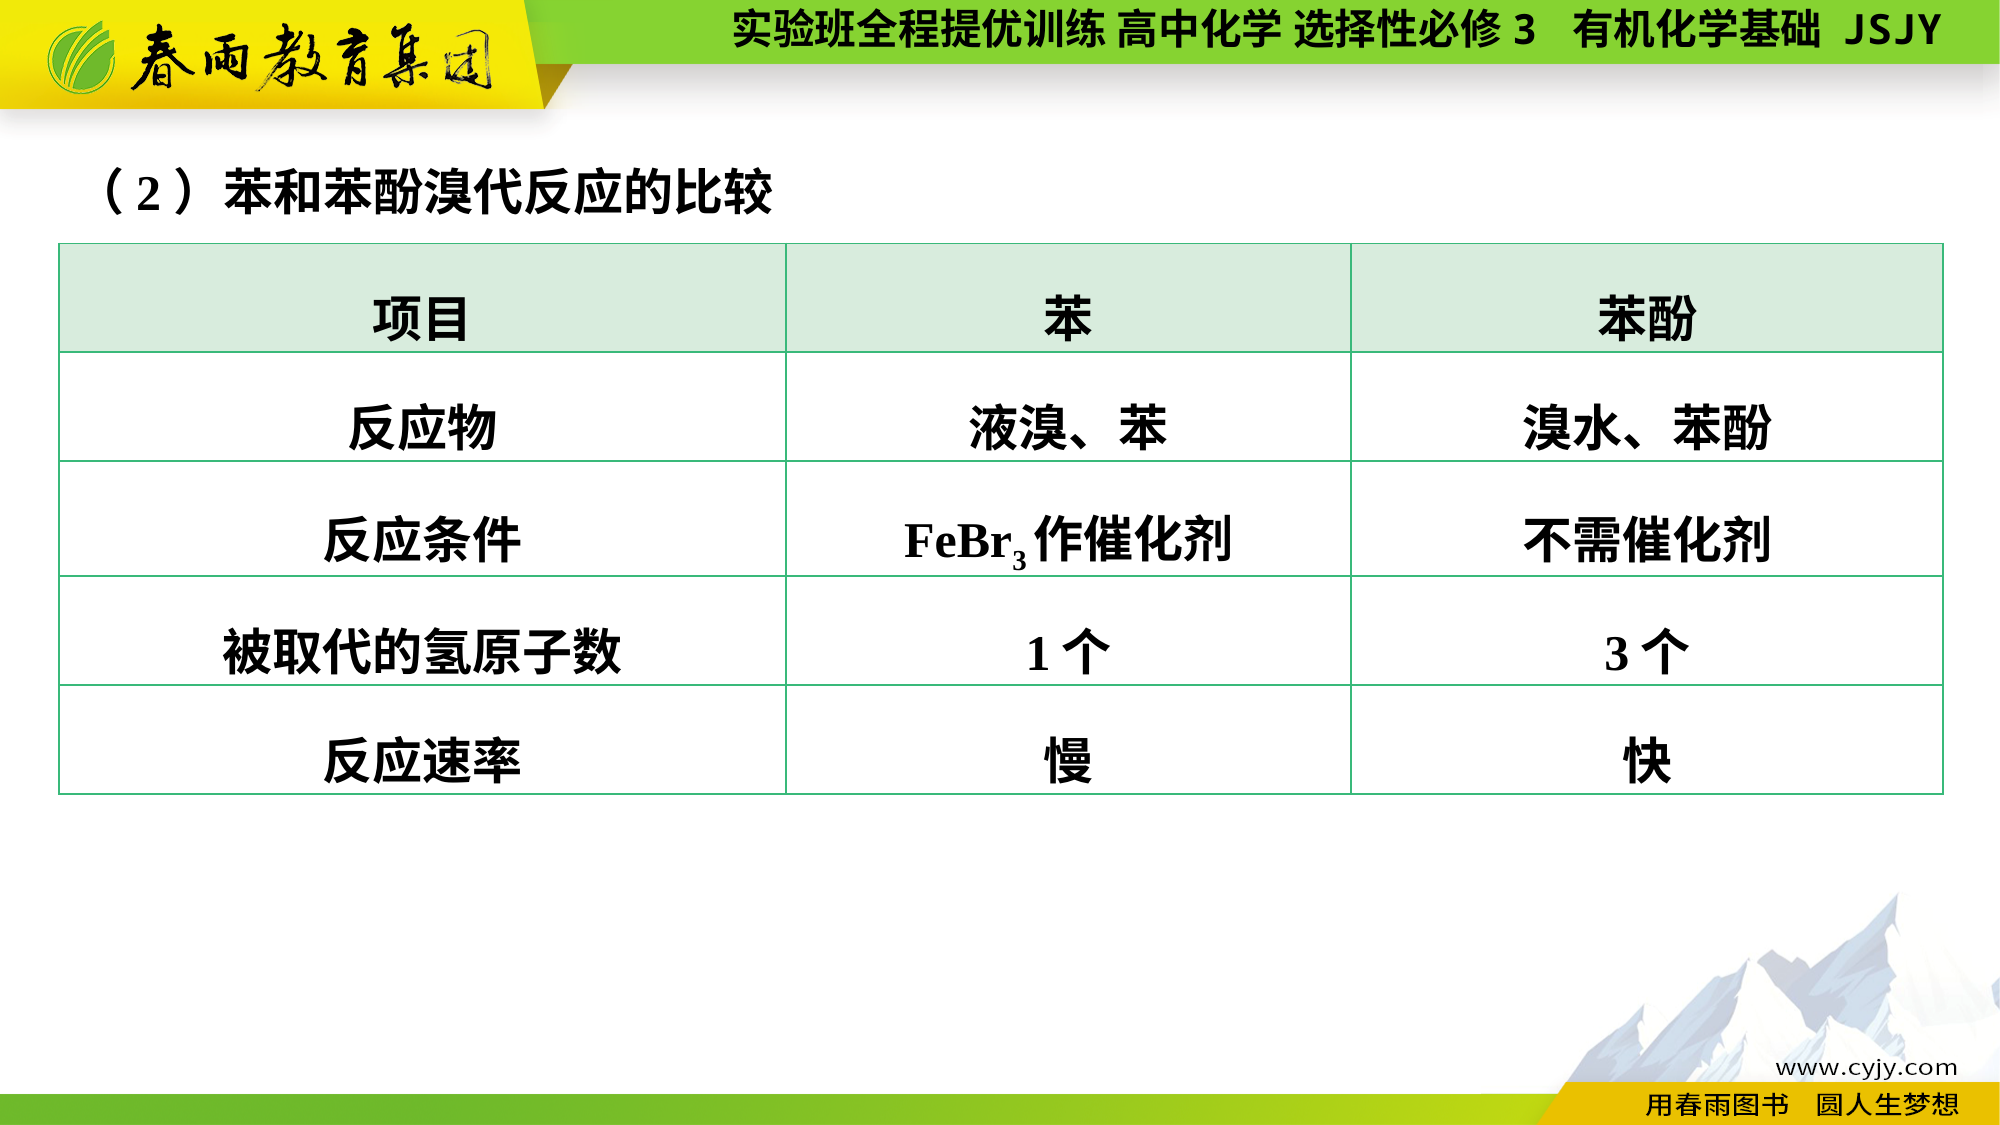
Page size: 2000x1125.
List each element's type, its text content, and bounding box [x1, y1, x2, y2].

table_cell 反应速率 [60, 686, 785, 793]
table_cell 反应条件 [60, 462, 785, 575]
table_cell 被取代的氢原子数 [60, 577, 785, 684]
table_cell 3个 [1352, 577, 1942, 684]
table_cell 不需催化剂 [1352, 462, 1942, 575]
table_header 项目 [60, 244, 785, 351]
table_cell 溴水、苯酚 [1352, 353, 1942, 460]
table_header 苯酚 [1352, 244, 1942, 351]
table_cell FeBr3作催化剂 [787, 462, 1350, 575]
table_cell 1个 [787, 577, 1350, 684]
table_cell 慢 [787, 686, 1350, 793]
picture [0, 0, 2000, 1125]
table_header 苯 [787, 244, 1350, 351]
table_cell 反应物 [60, 353, 785, 460]
list （2）苯和苯酚溴代反应的比较 [59, 122, 1944, 217]
table_cell 快 [1352, 686, 1942, 793]
table_cell 液溴、苯 [787, 353, 1350, 460]
